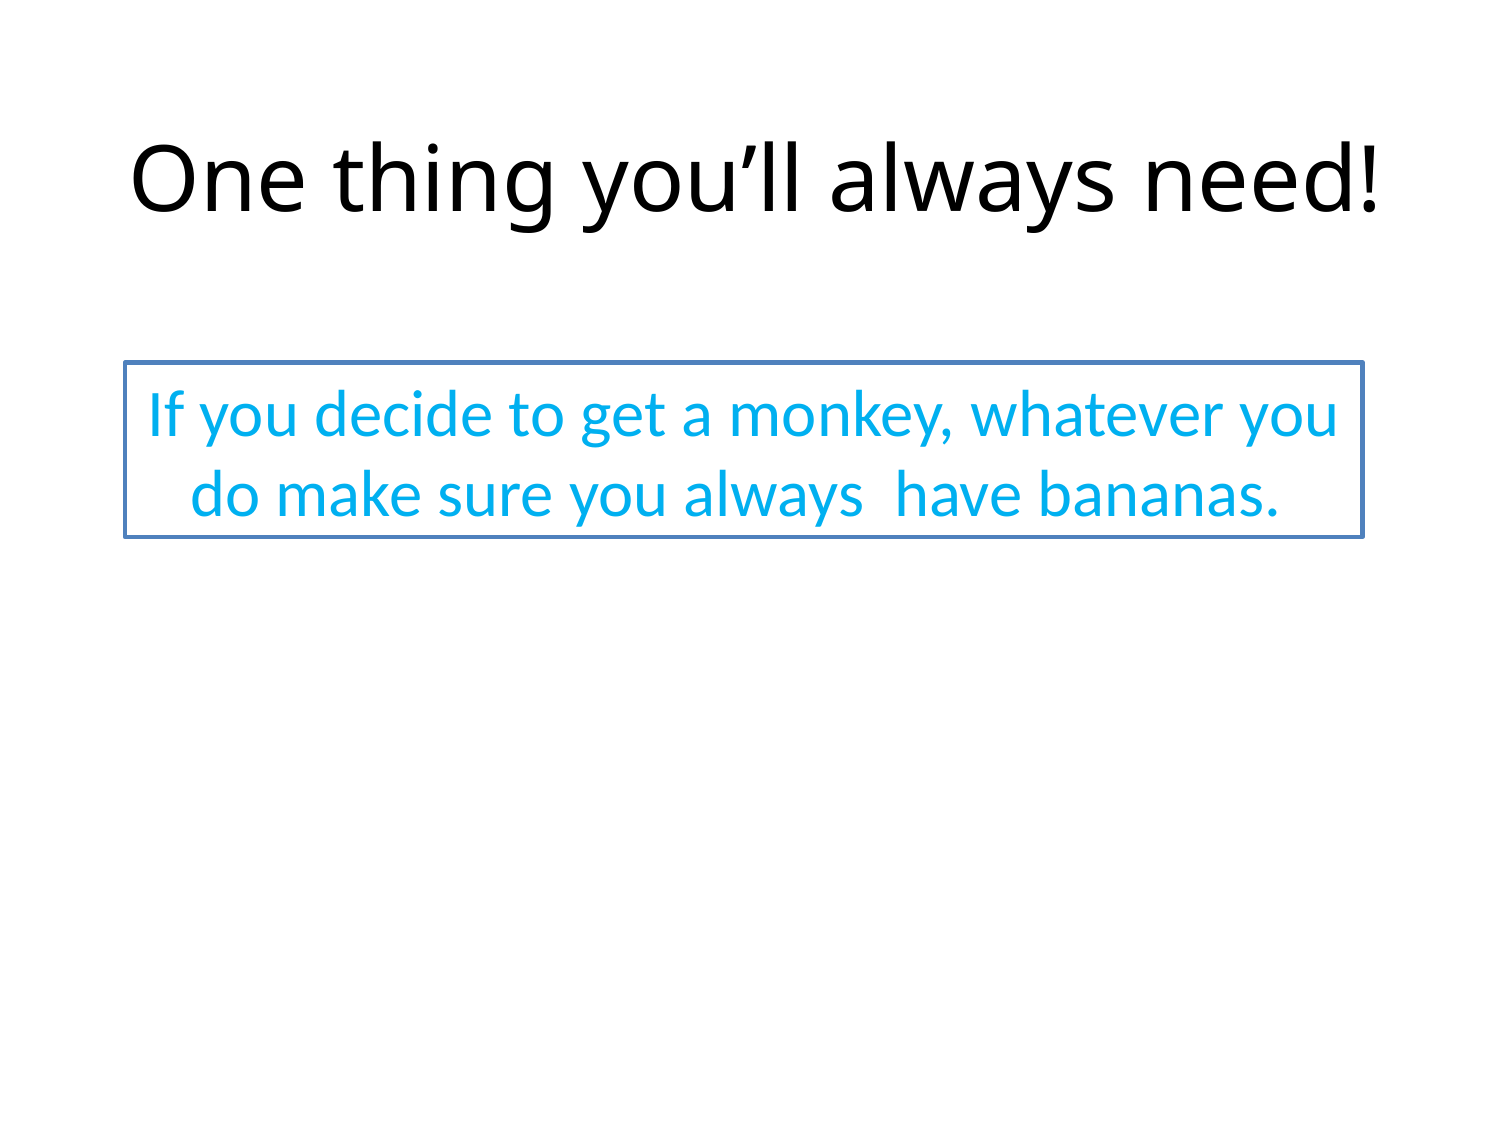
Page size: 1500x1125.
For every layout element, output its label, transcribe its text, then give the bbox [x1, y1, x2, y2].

text_box If you decide to get a monkey, whatever you do make sure you always have bananas. [123, 360, 1365, 539]
text_box One thing you’ll always need! [87, 112, 1425, 238]
